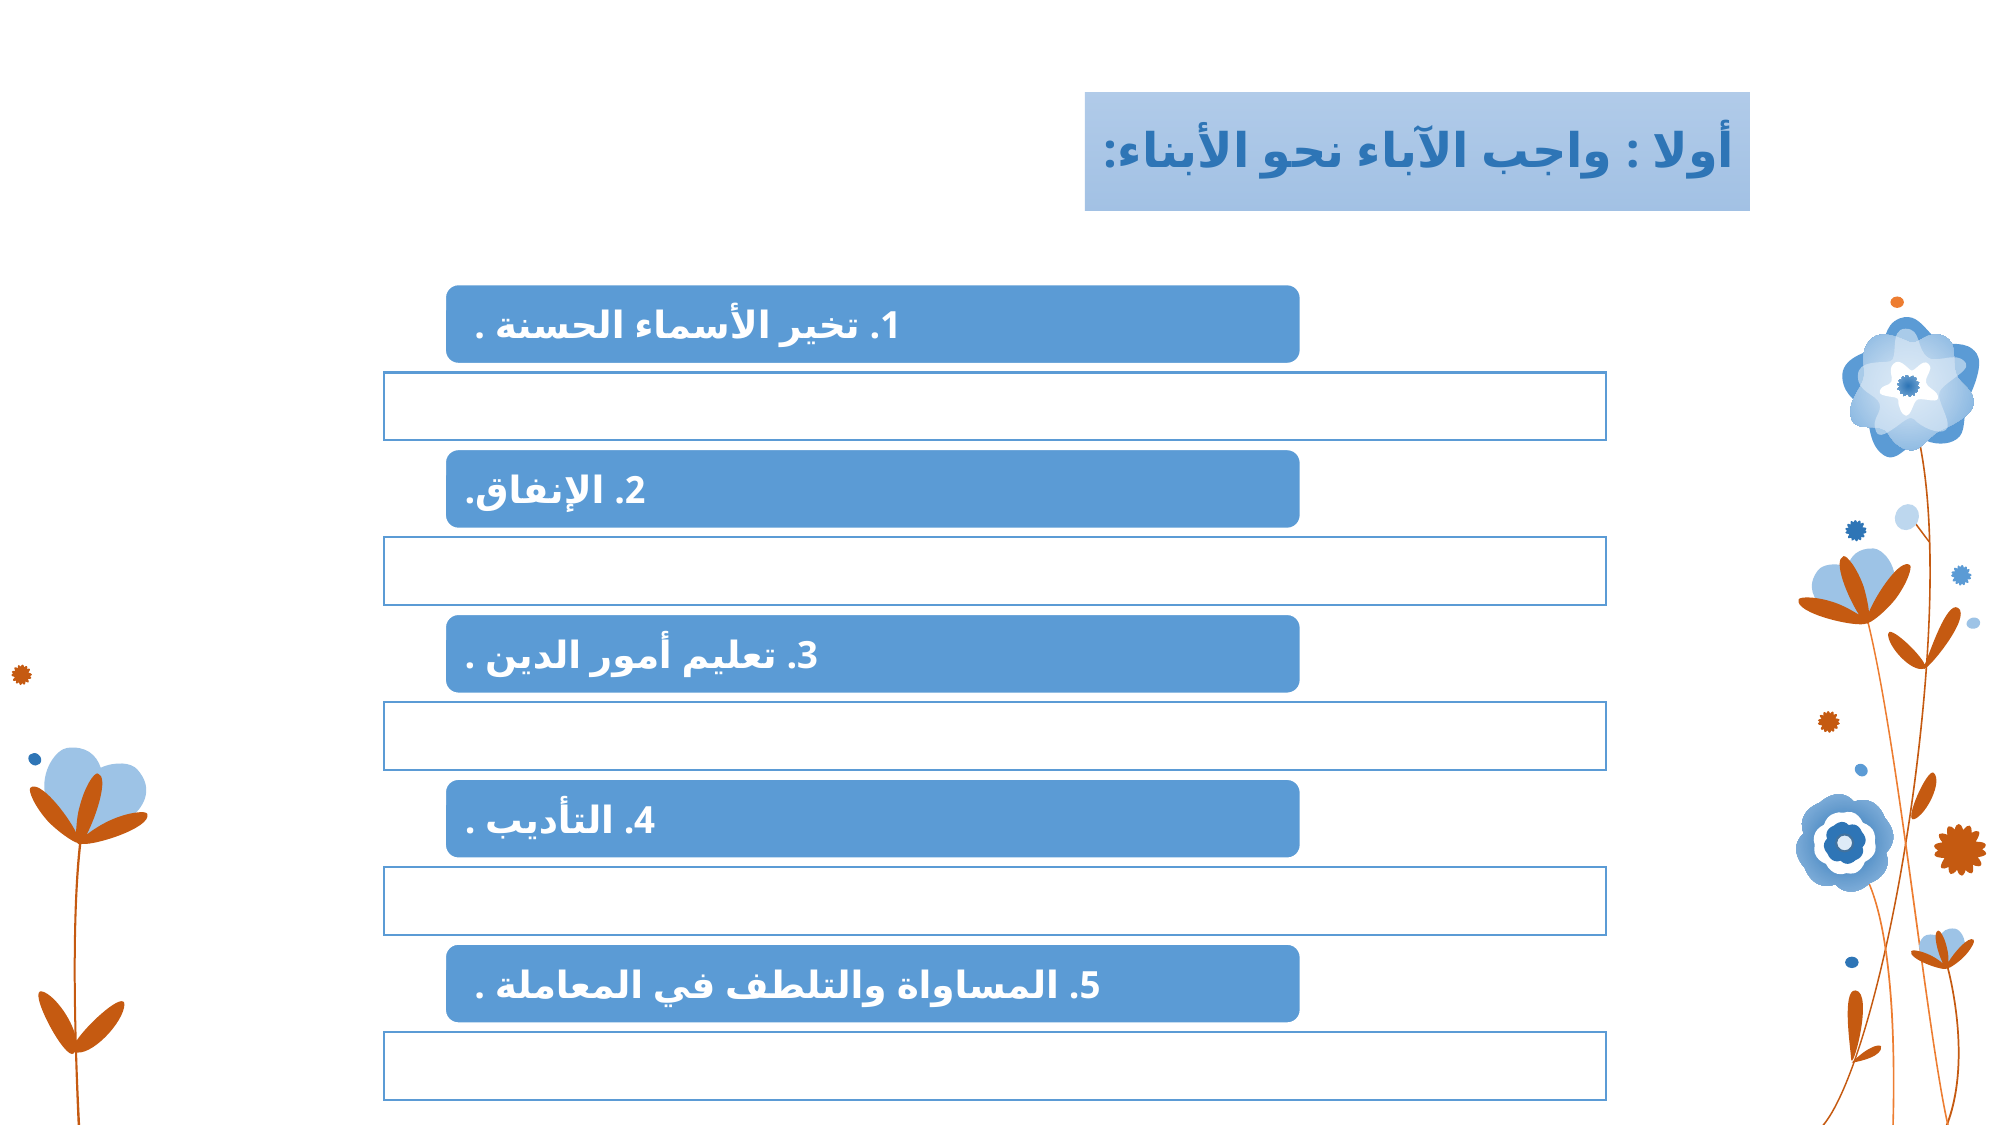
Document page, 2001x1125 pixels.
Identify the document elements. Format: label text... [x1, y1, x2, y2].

title أولا : واجب الآباء نحو الأبناء: [1084, 92, 1751, 211]
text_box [383, 275, 1607, 1100]
